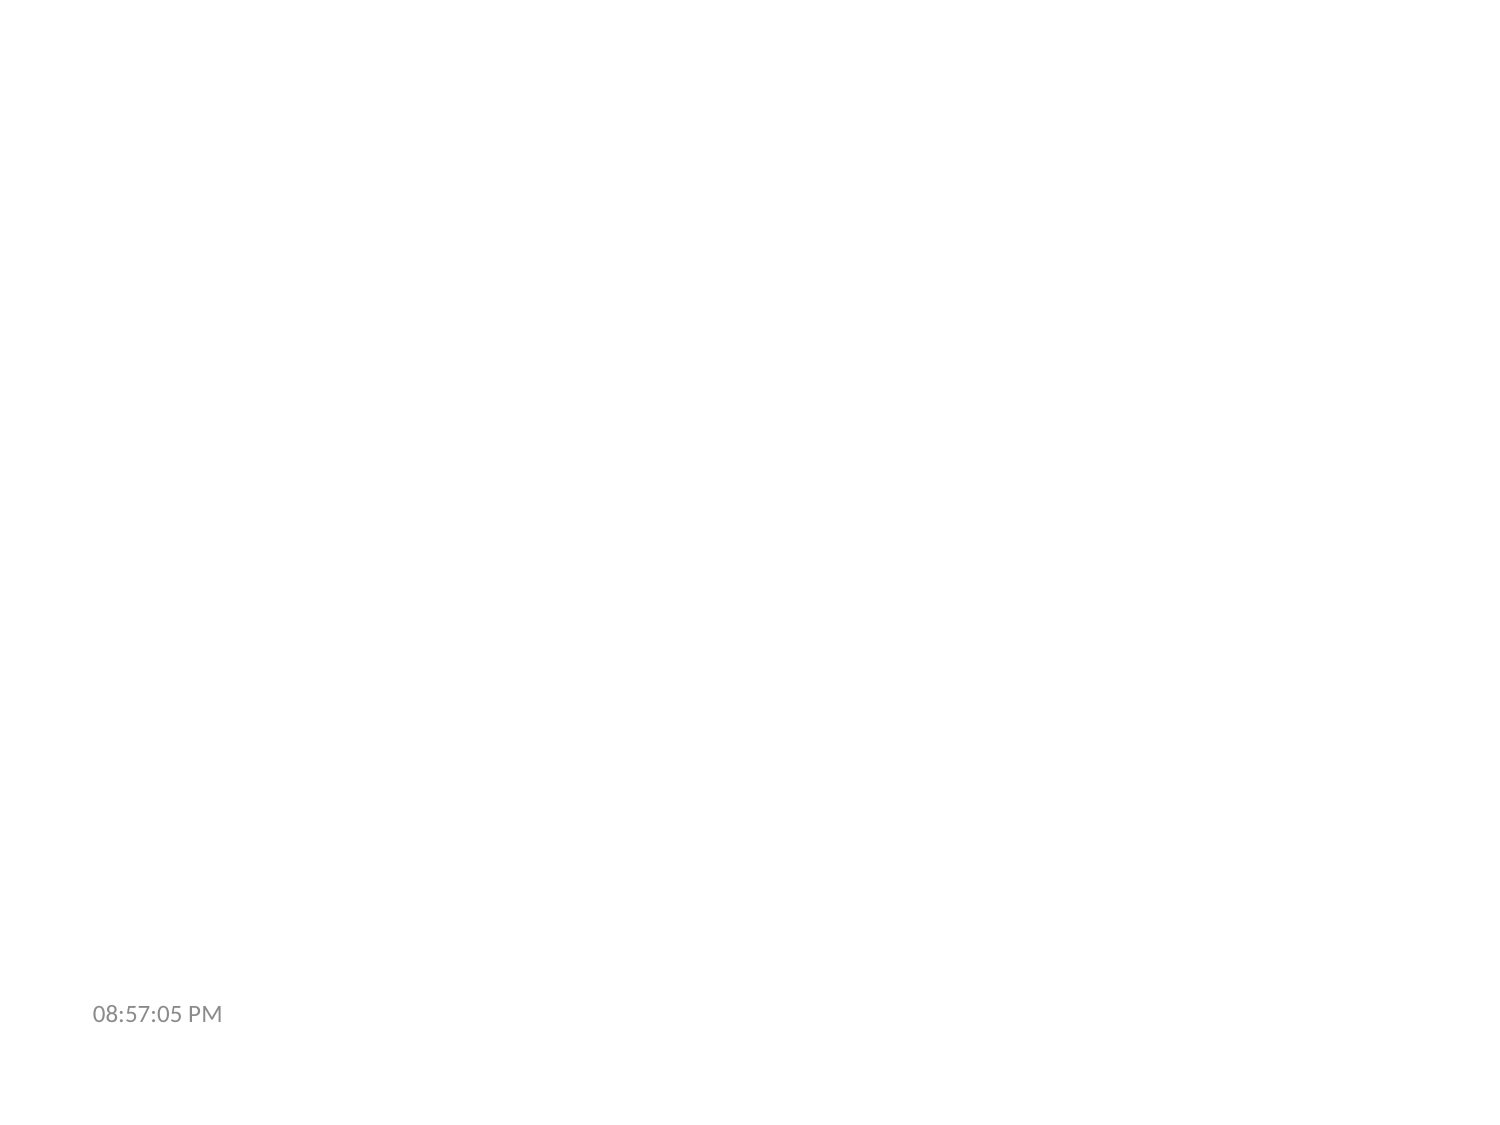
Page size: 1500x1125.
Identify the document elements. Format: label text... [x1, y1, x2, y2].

text_box 3:35:09 PM [77, 982, 428, 1043]
